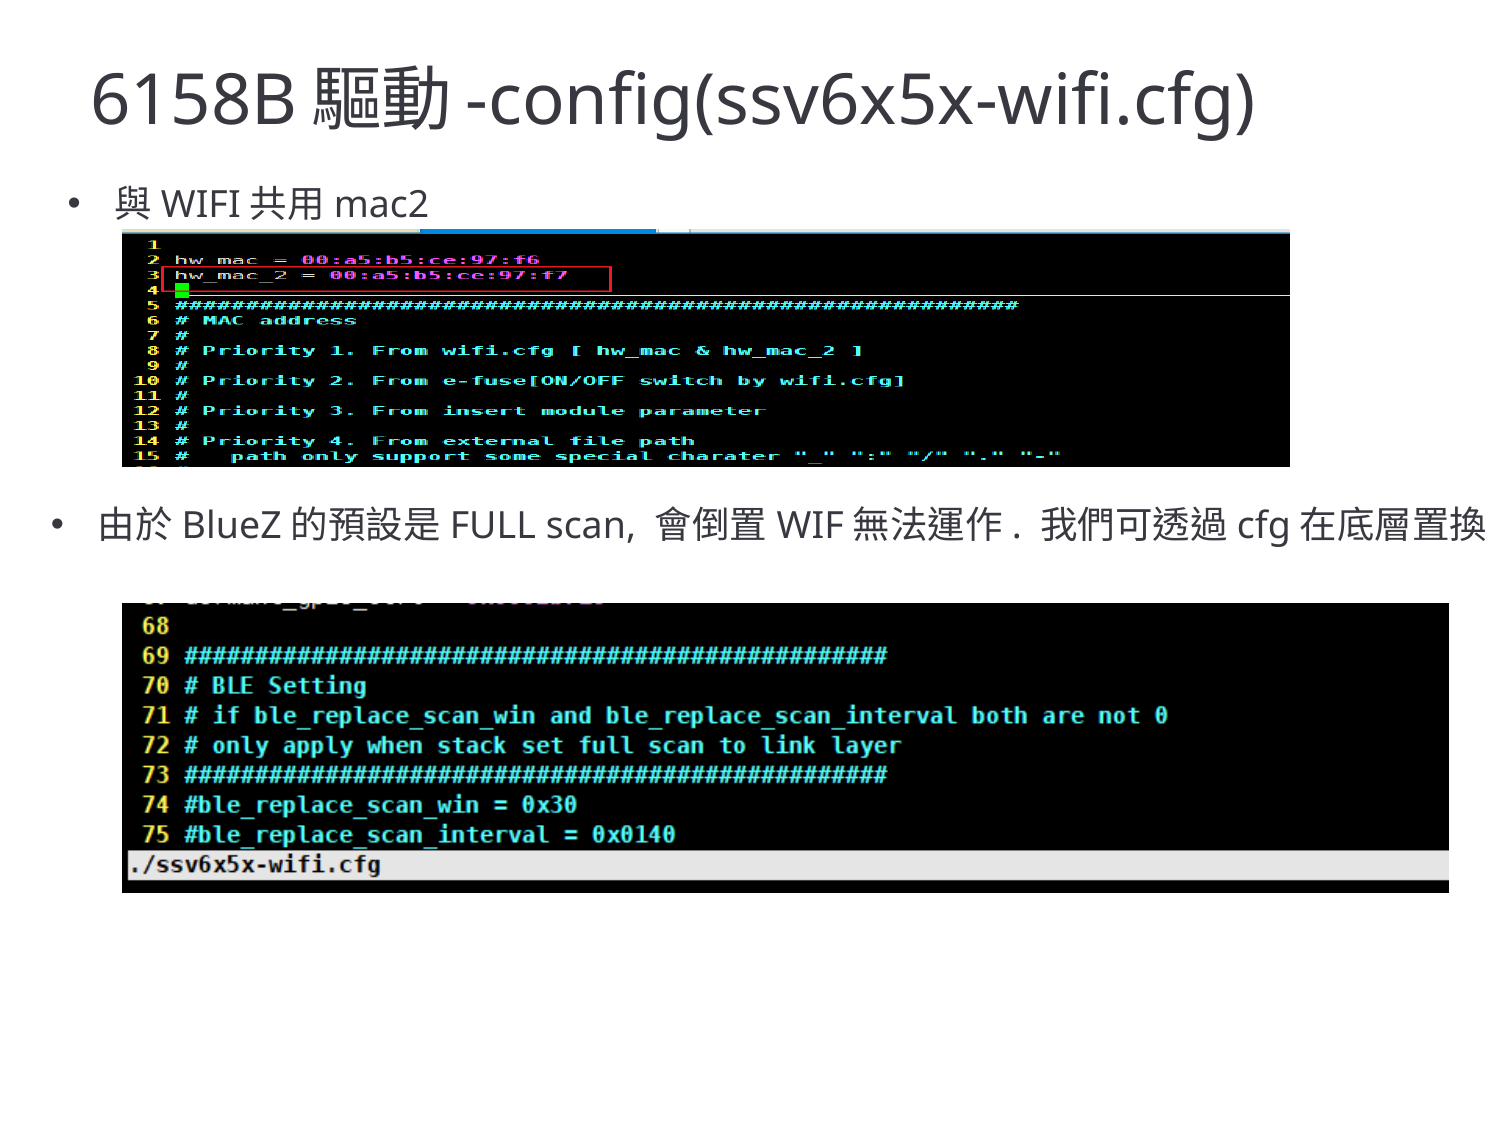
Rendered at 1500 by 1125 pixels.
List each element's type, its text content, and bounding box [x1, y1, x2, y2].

text_box 由於BlueZ的預設是FULL scan, 會倒置WIF無法運作. 我們可透過cfg在底層置換 [36, 493, 1500, 554]
picture [122, 229, 1290, 467]
picture [122, 603, 1450, 894]
text_box 與WIFI共用mac2 [52, 172, 445, 233]
title 6158B驅動-config(ssv6x5x-wifi.cfg) [75, 45, 1425, 233]
